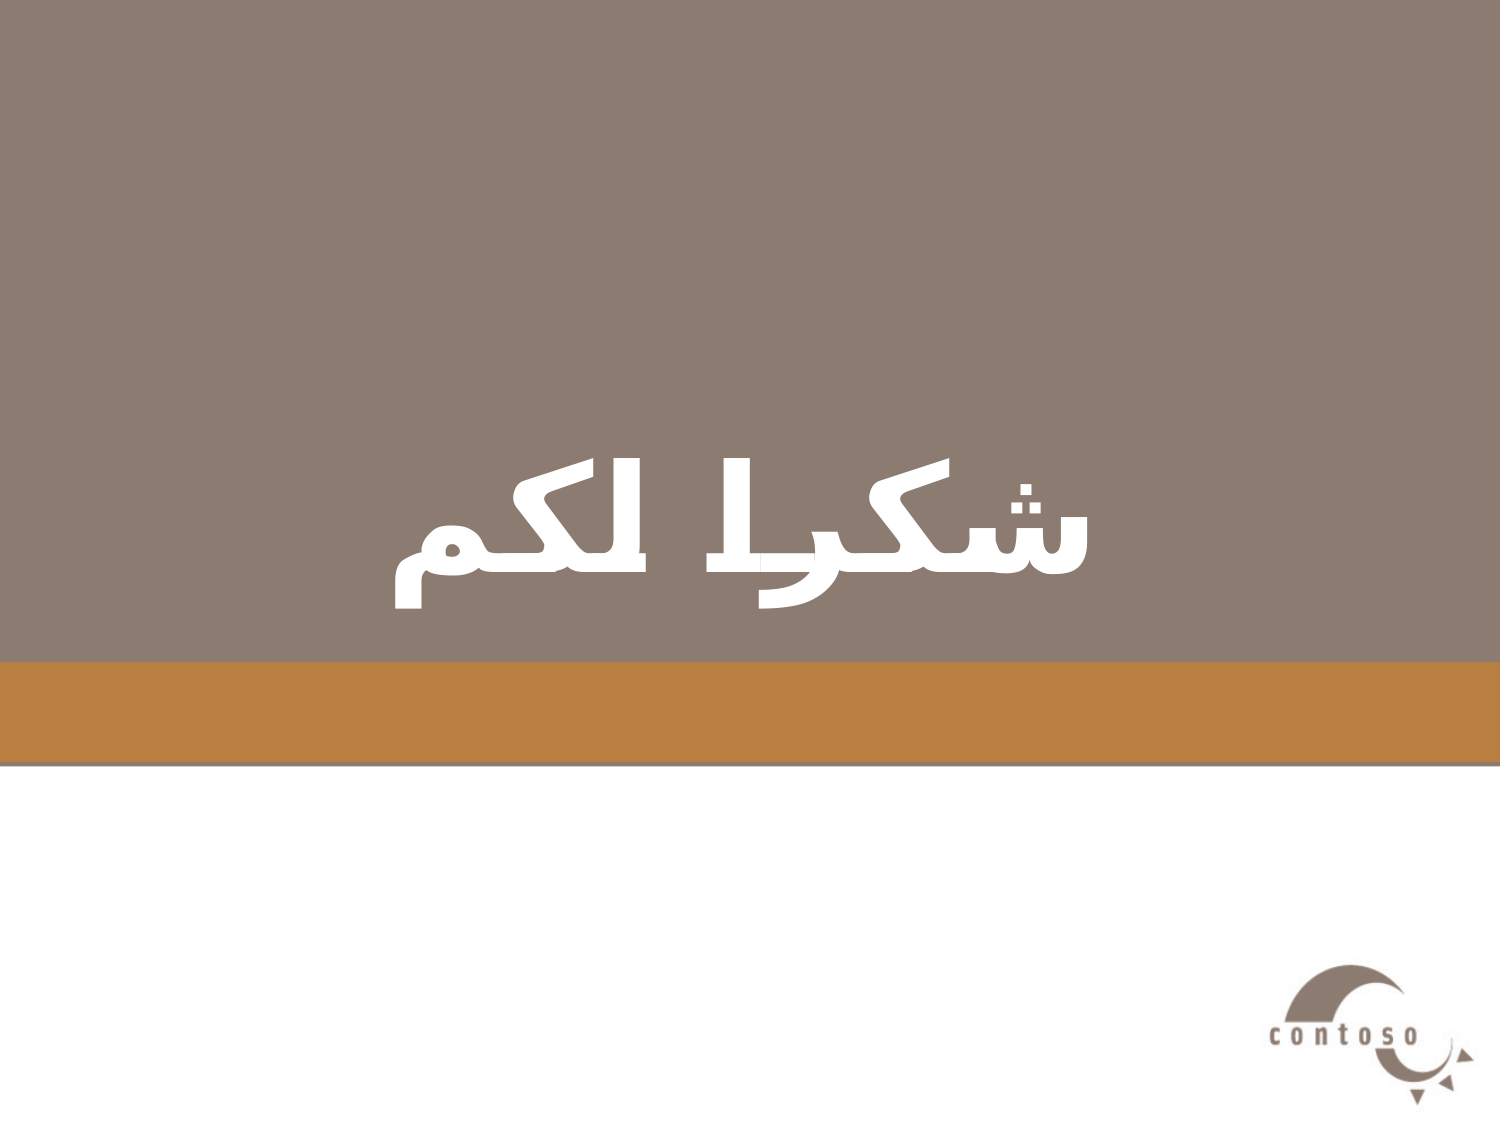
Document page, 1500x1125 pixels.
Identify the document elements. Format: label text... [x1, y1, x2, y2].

title شكرا لكم [58, 468, 1428, 557]
